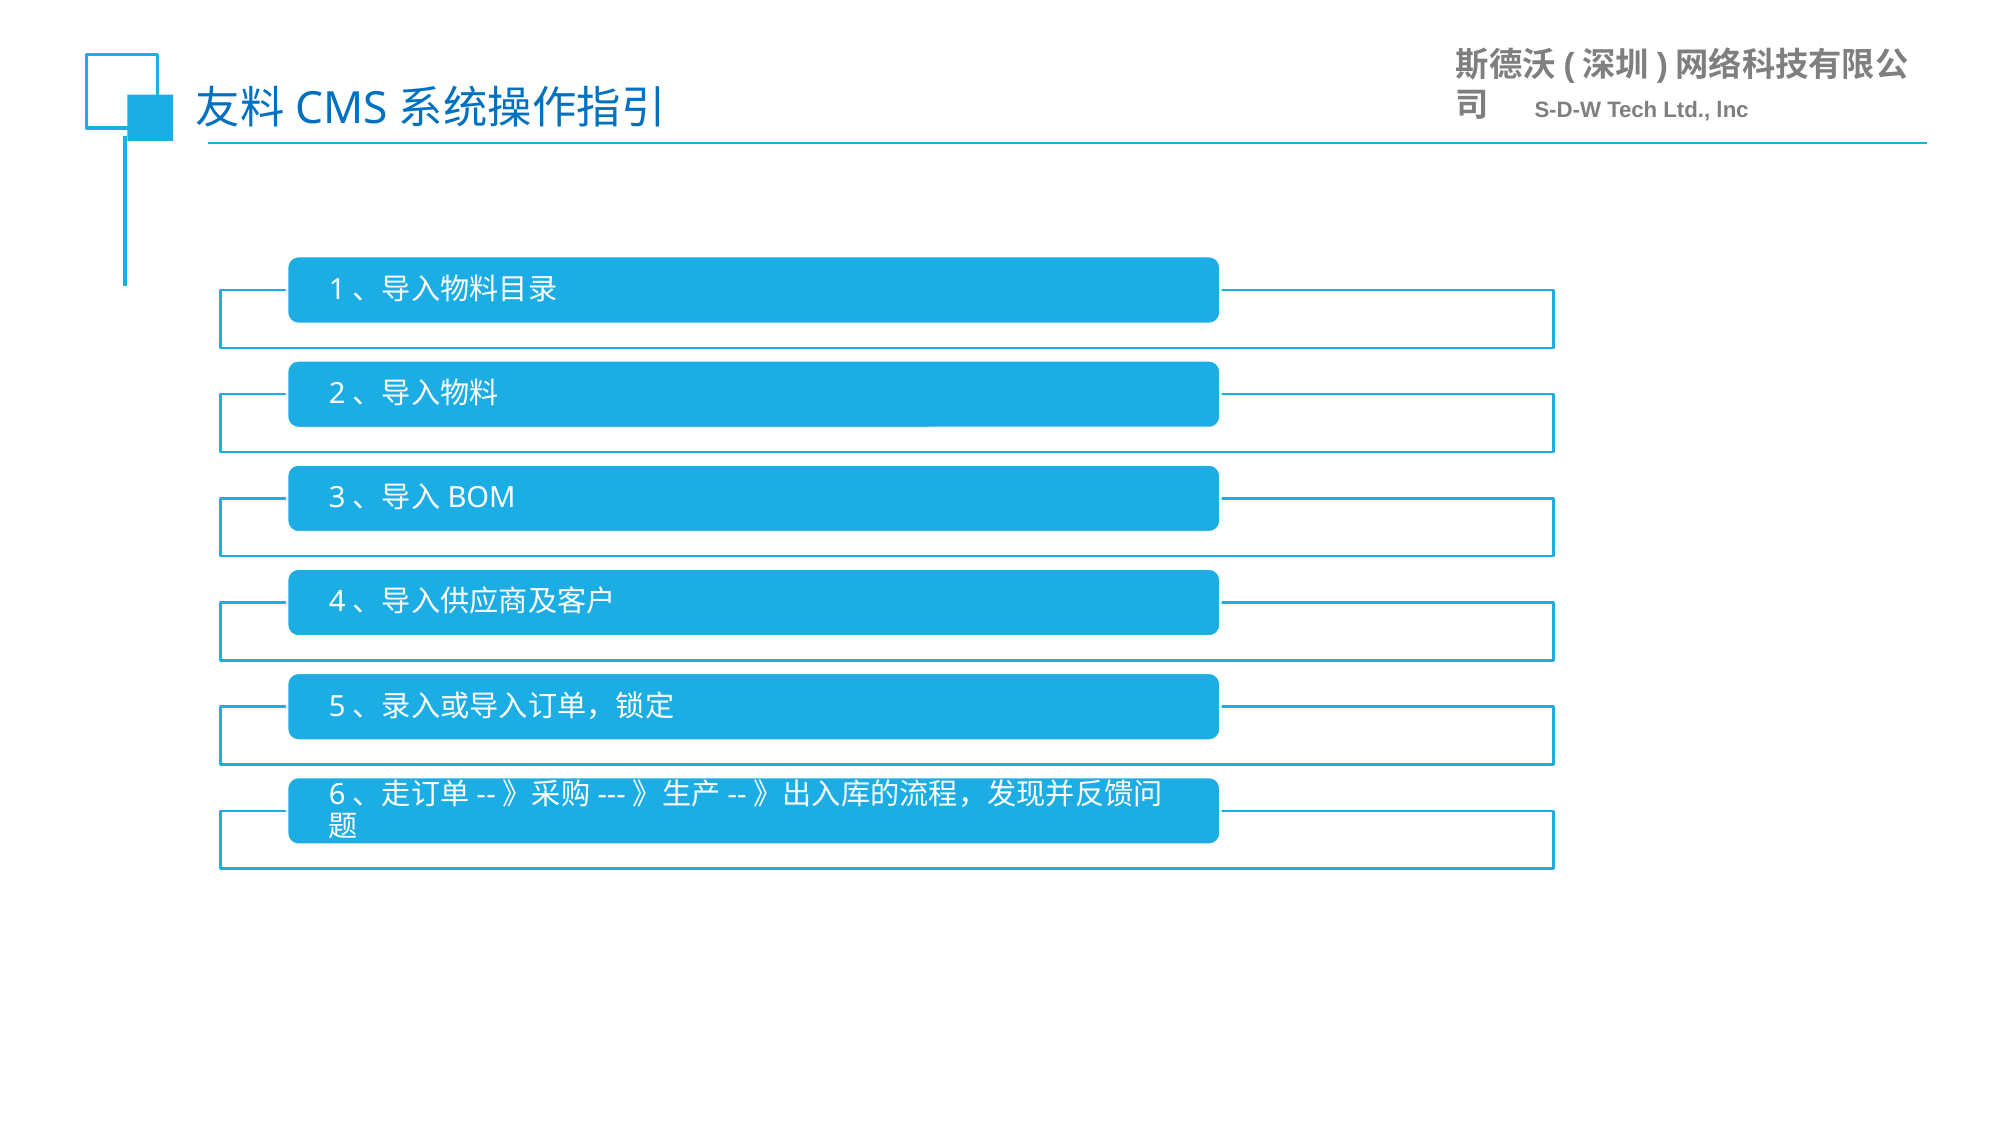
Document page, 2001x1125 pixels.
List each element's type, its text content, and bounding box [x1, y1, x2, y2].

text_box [220, 155, 1555, 970]
text_box 友料CMS系统操作指引 [180, 71, 1212, 140]
